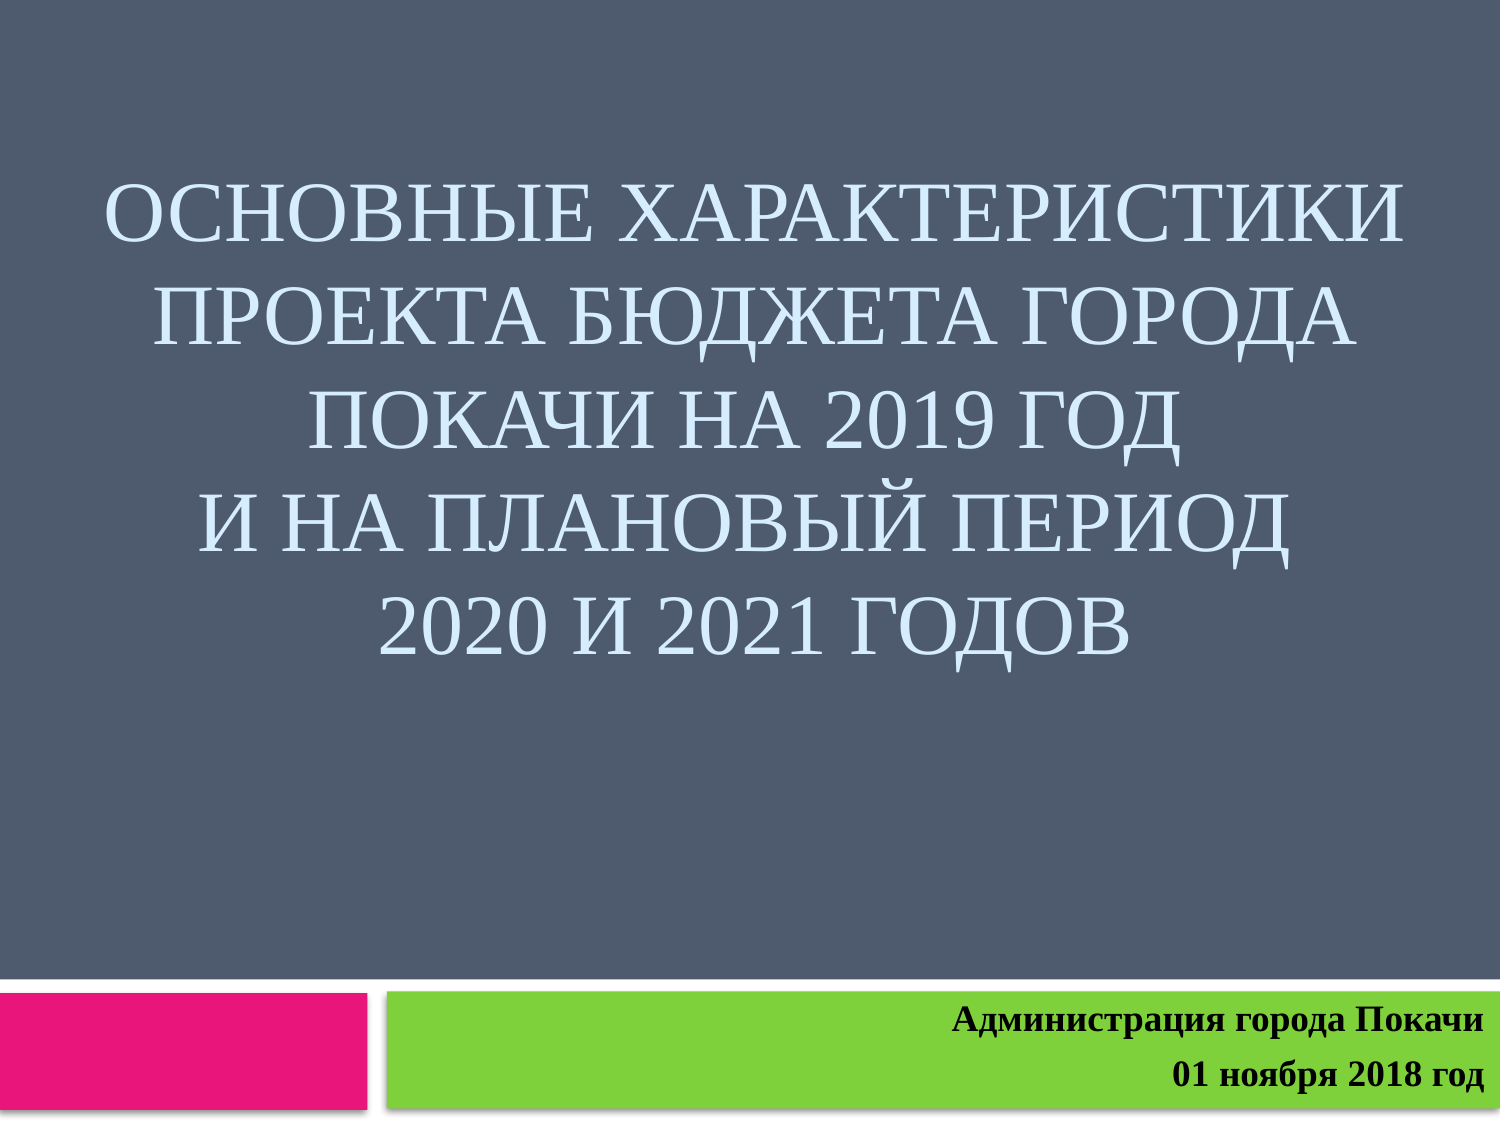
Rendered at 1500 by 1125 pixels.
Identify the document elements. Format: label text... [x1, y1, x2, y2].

subtitle Администрация города Покачи 01 ноября 2018 год [867, 984, 1500, 1102]
title Основные характеристики проекта бюджета города Покачи на 2019 год и на плановый период 2020 и 2021 годов [58, 140, 1454, 680]
